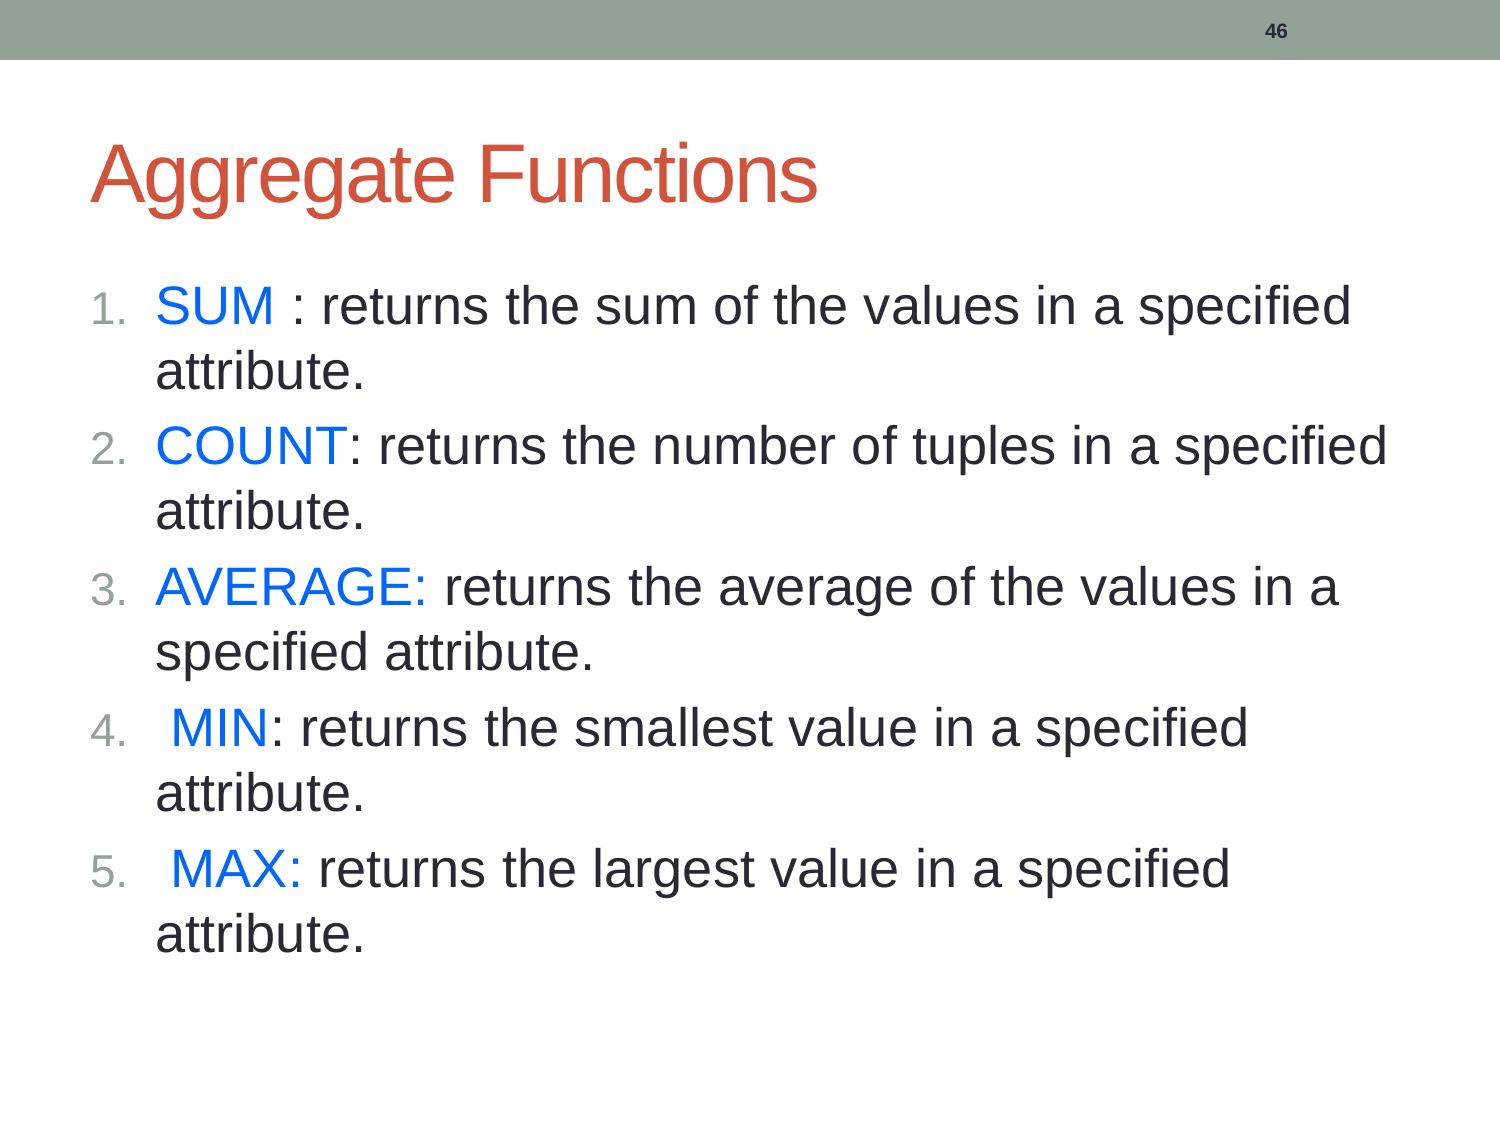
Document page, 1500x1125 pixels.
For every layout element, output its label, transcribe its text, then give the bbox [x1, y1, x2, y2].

title Aggregate Functions [75, 87, 1425, 250]
list SUM : returns the sum of the values in a specified attribute. COUNT: returns the number of tuples in a specified attribute. AVERAGE: returns the average of the values in a specified attribute. MIN: returns the smallest value in a specified attribute. MAX: returns the largest value in a specified attribute. [75, 262, 1425, 1063]
slide_number 46 [1250, 3, 1425, 57]
